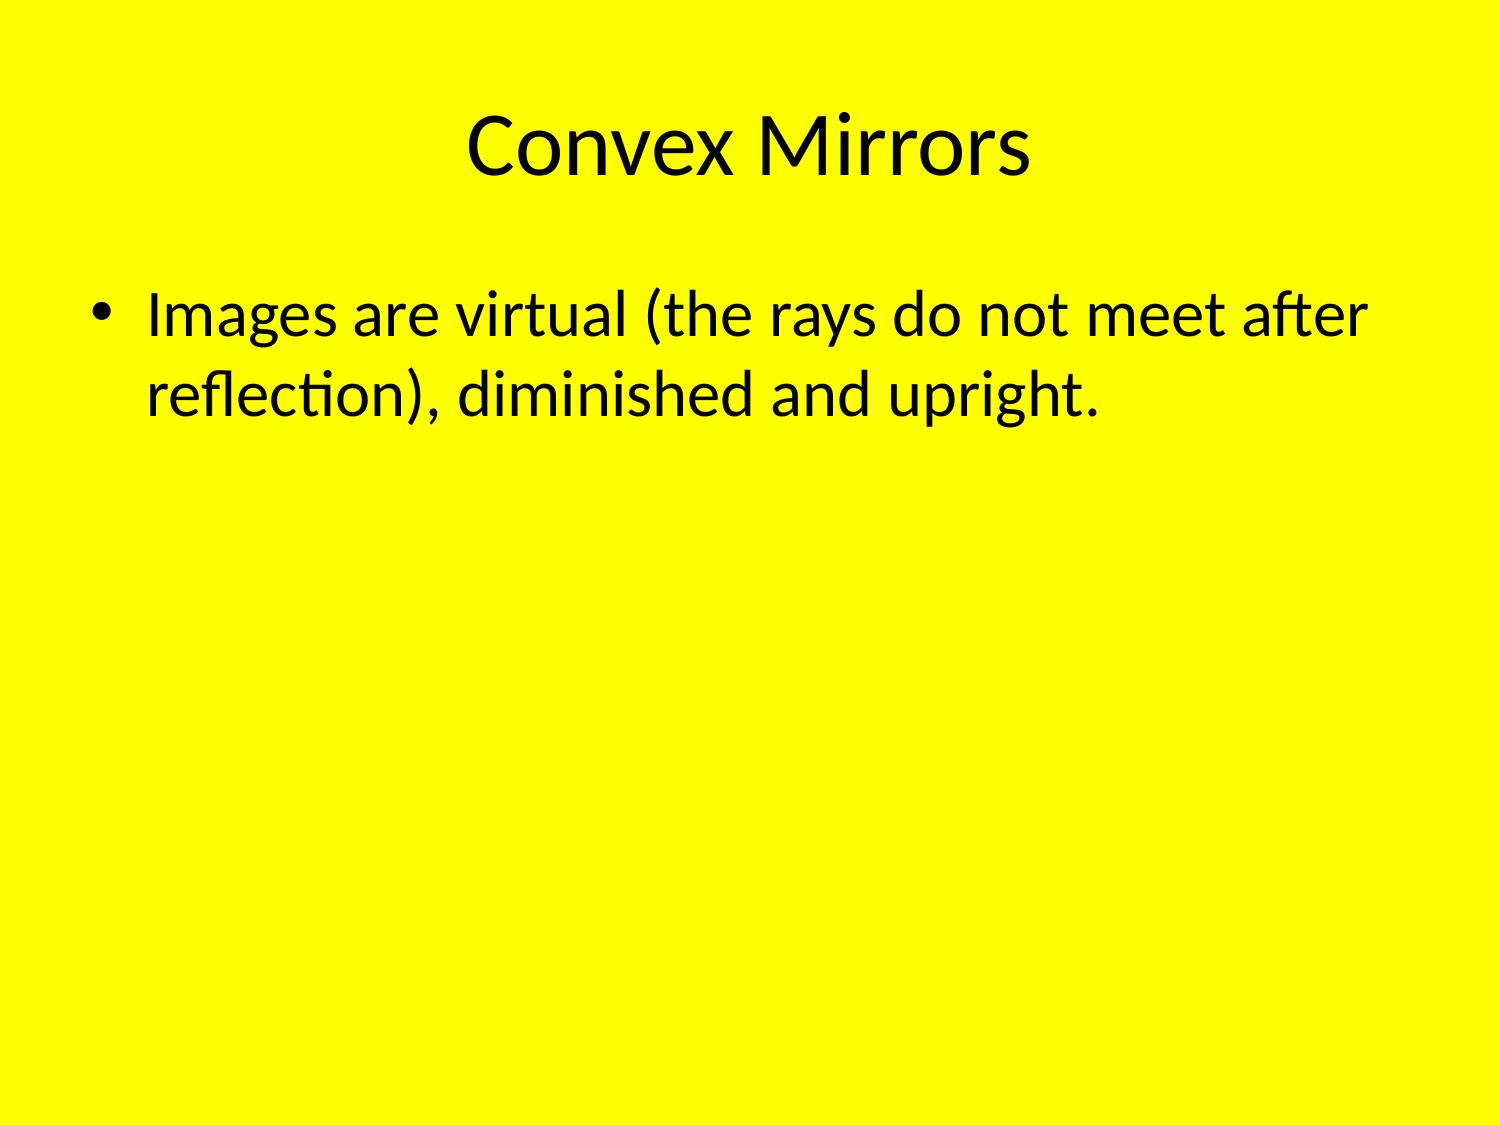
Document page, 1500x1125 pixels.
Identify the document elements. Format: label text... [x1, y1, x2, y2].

list Images are virtual (the rays do not meet after reflection), diminished and upright. [75, 262, 1425, 1005]
title Convex Mirrors [75, 45, 1425, 233]
